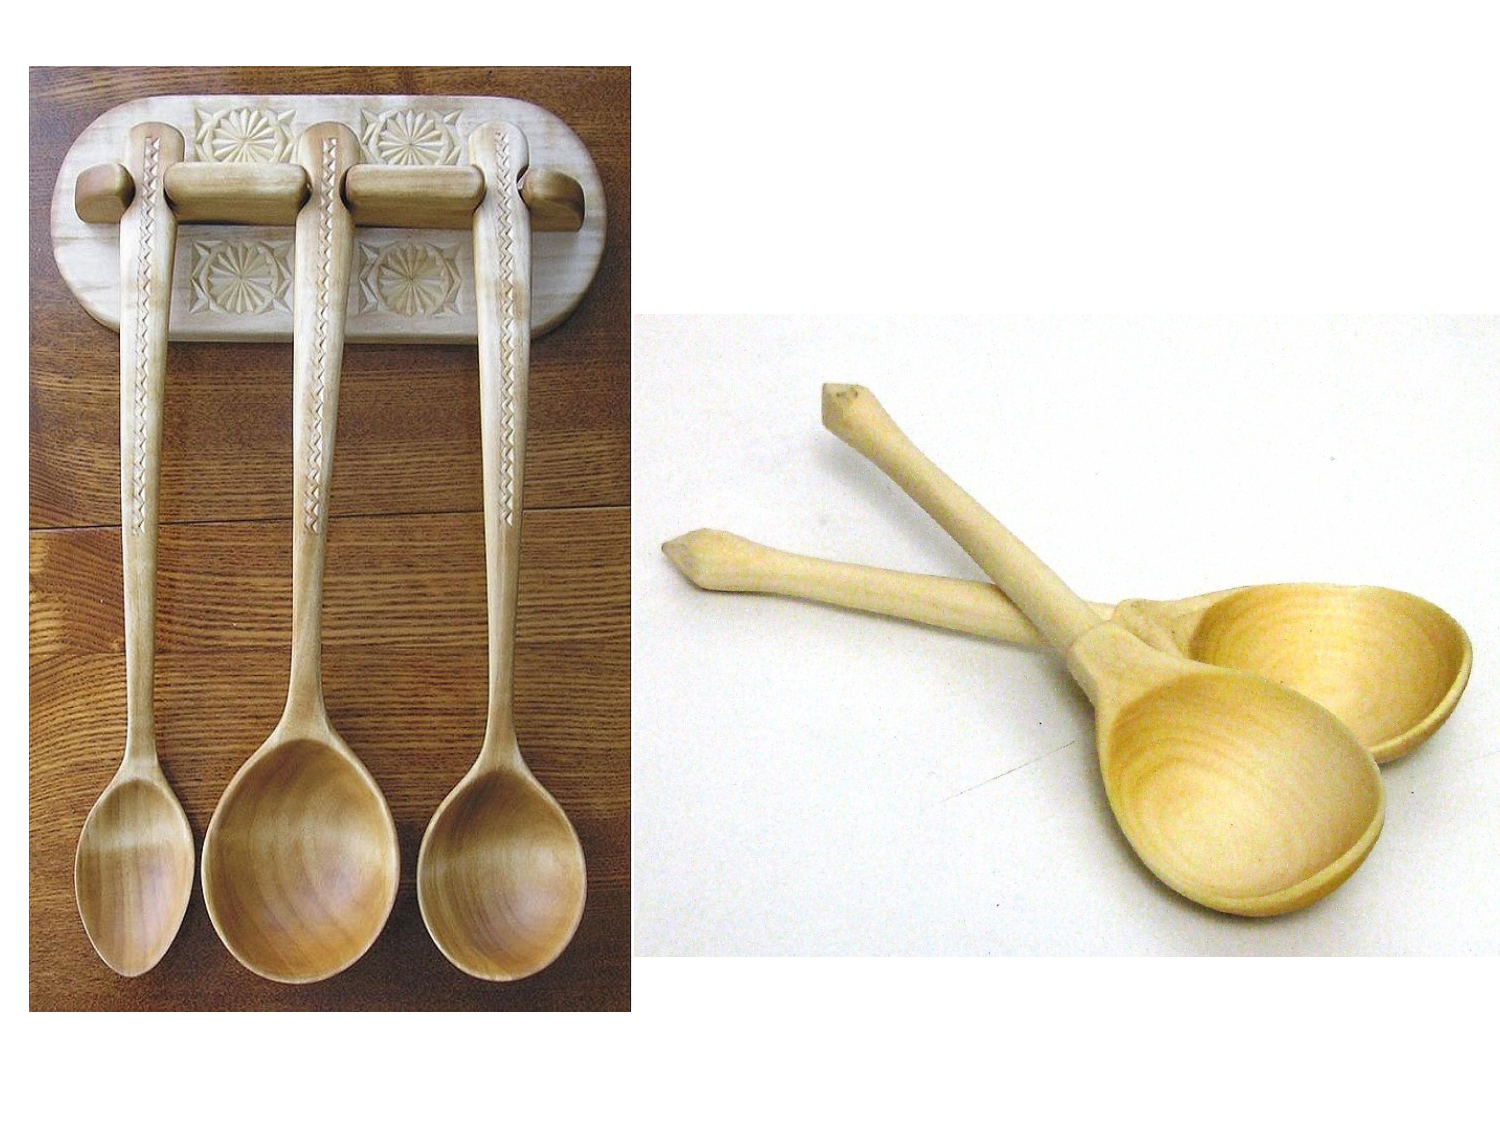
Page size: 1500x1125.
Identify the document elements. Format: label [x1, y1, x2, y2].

picture [29, 66, 1500, 1012]
